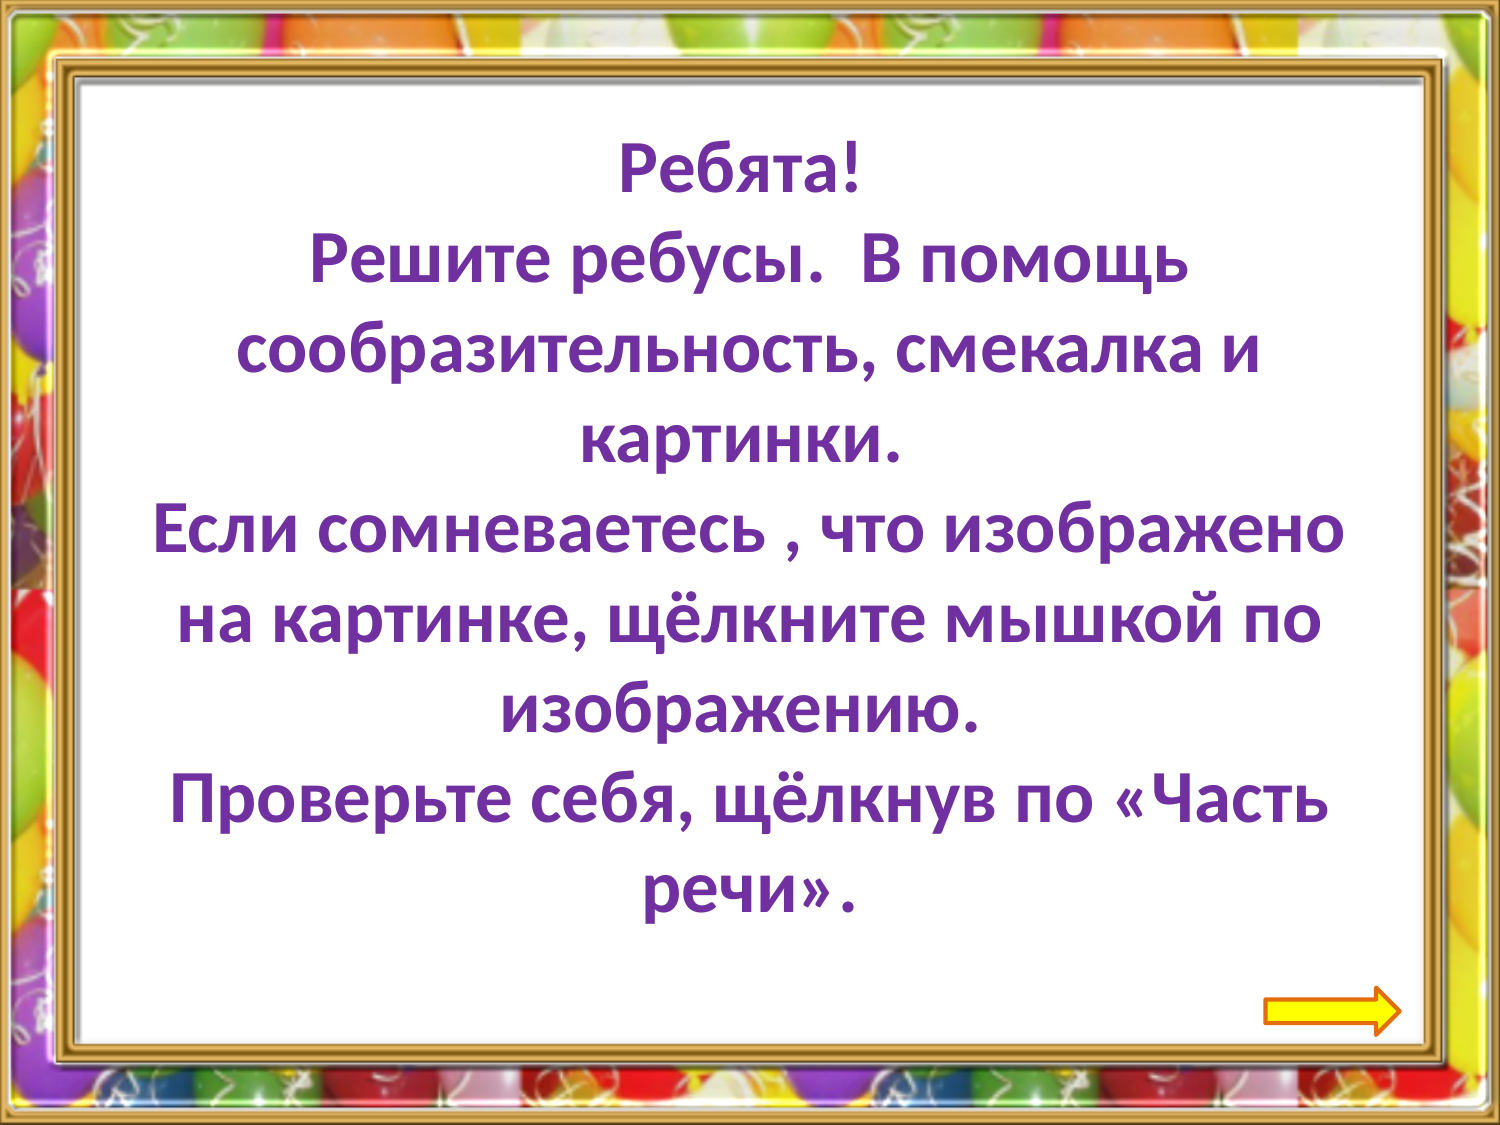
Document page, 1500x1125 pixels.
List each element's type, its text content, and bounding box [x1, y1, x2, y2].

text_box [1263, 985, 1402, 1037]
text_box Ребята! Решите ребусы. В помощь сообразительность, смекалка и картинки. Если сомневаетесь , что изображено на картинке, щёлкните мышкой по изображению. Проверьте себя, щёлкнув по «Часть речи». [123, 110, 1376, 936]
picture [0, 0, 1500, 1125]
